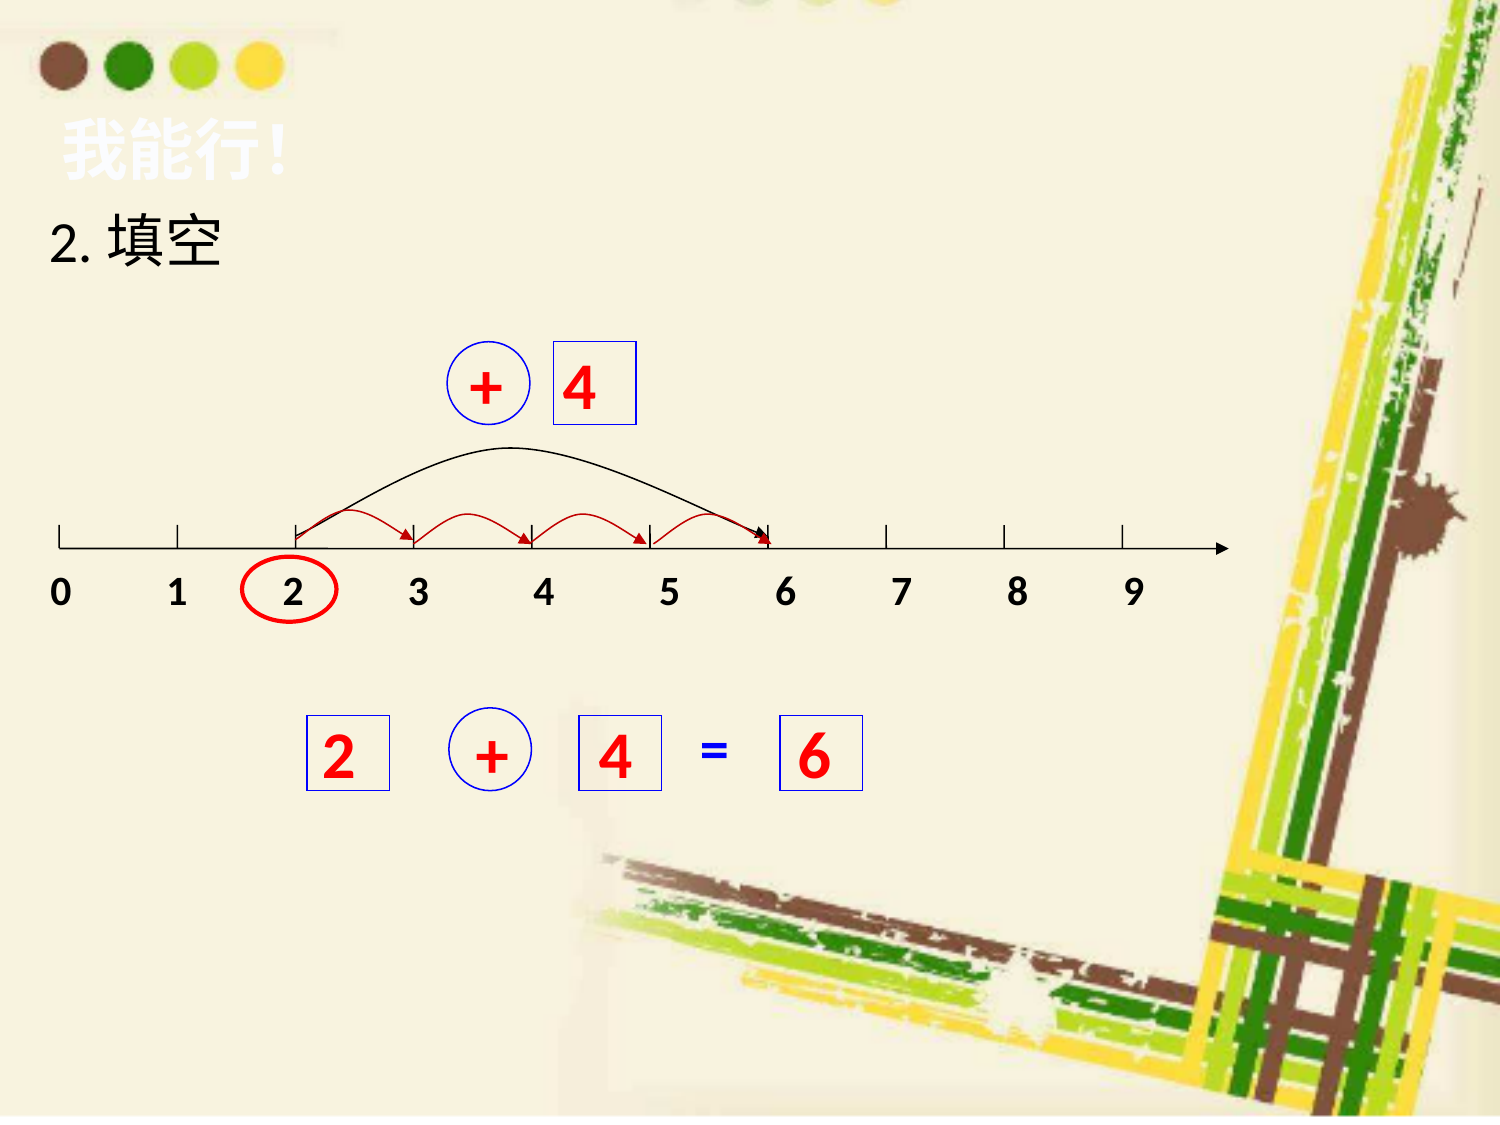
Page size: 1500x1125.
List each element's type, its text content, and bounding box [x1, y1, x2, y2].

text_box [239, 554, 339, 624]
text_box 2.填空 [29, 196, 243, 281]
text_box 0 1 2 3 4 5 6 7 8 9 [35, 556, 271, 622]
text_box [652, 513, 772, 545]
text_box [345, 447, 713, 537]
text_box [531, 513, 647, 545]
text_box [1123, 542, 1229, 555]
text_box [412, 513, 532, 545]
text_box 0 1 2 3 4 5 6 7 8 9 [308, 556, 1229, 622]
picture [0, 0, 1500, 1125]
text_box [447, 360, 454, 406]
text_box [294, 509, 414, 541]
text_box 我能行！ [20, 100, 369, 196]
text_box 2 + 4 6 [307, 705, 1229, 800]
text_box + 4 [454, 335, 951, 431]
text_box [750, 526, 764, 536]
